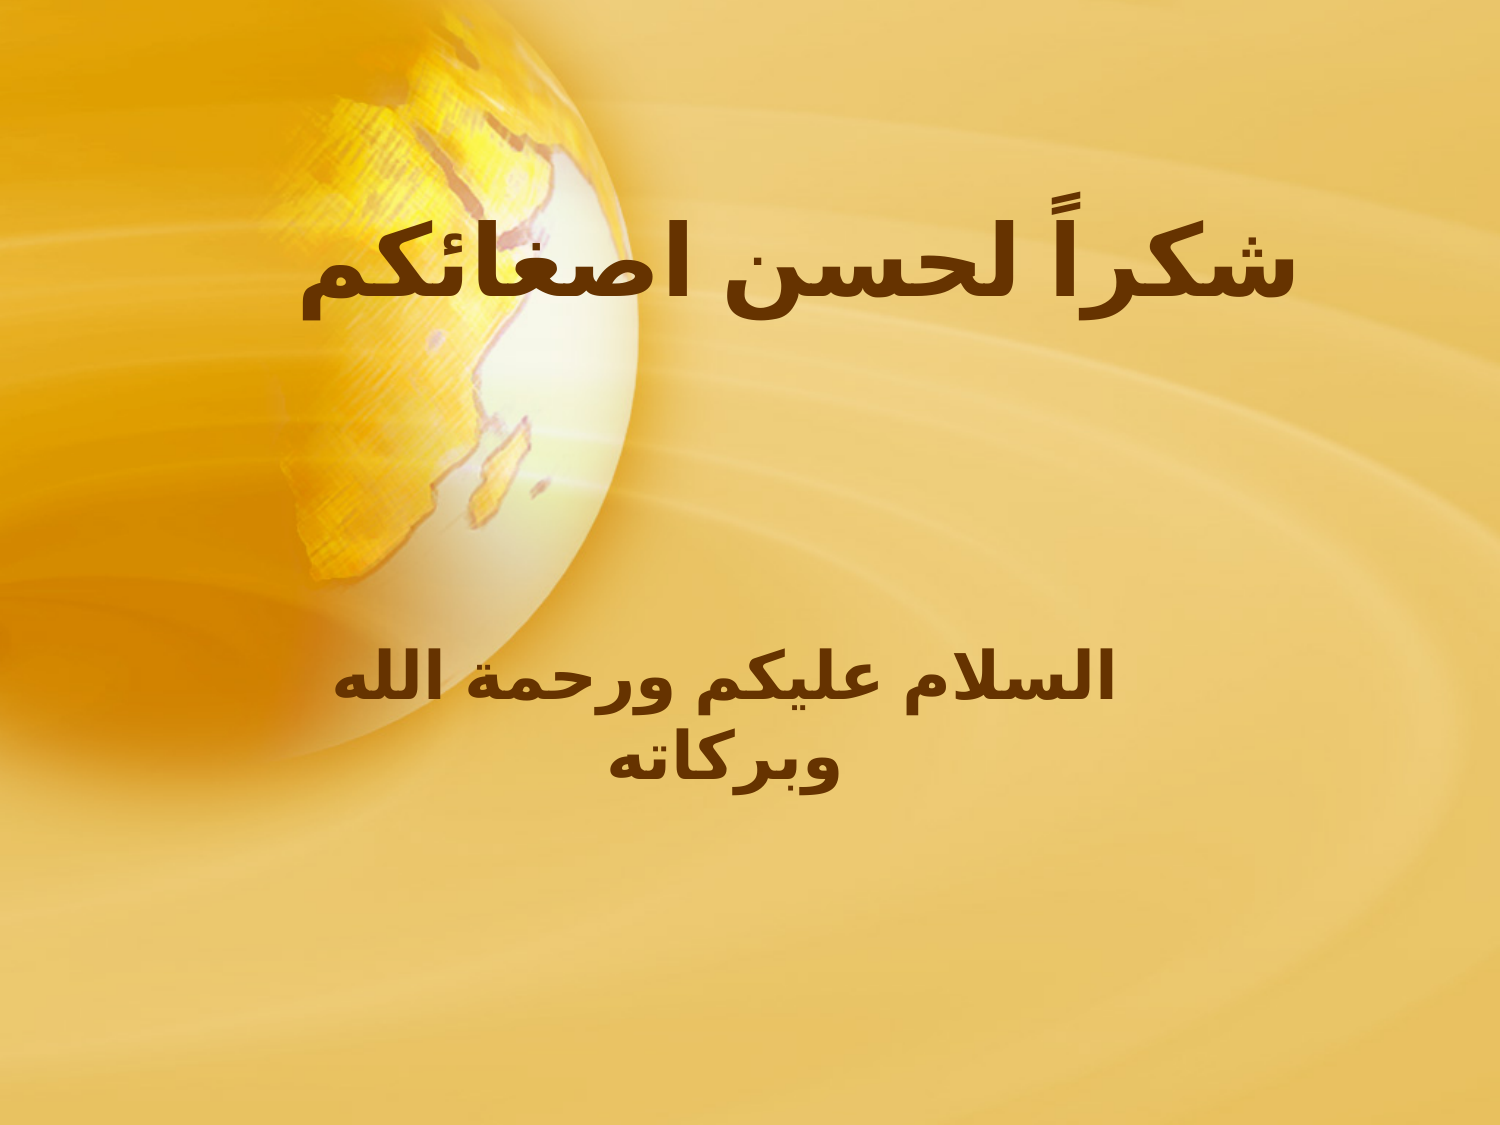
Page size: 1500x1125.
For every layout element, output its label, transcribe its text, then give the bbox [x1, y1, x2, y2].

subtitle السلام عليكم ورحمة الله وبركاته [199, 624, 1251, 926]
picture [0, 0, 1500, 1125]
title شكراً لحسن اصغائكم [210, 87, 1388, 426]
